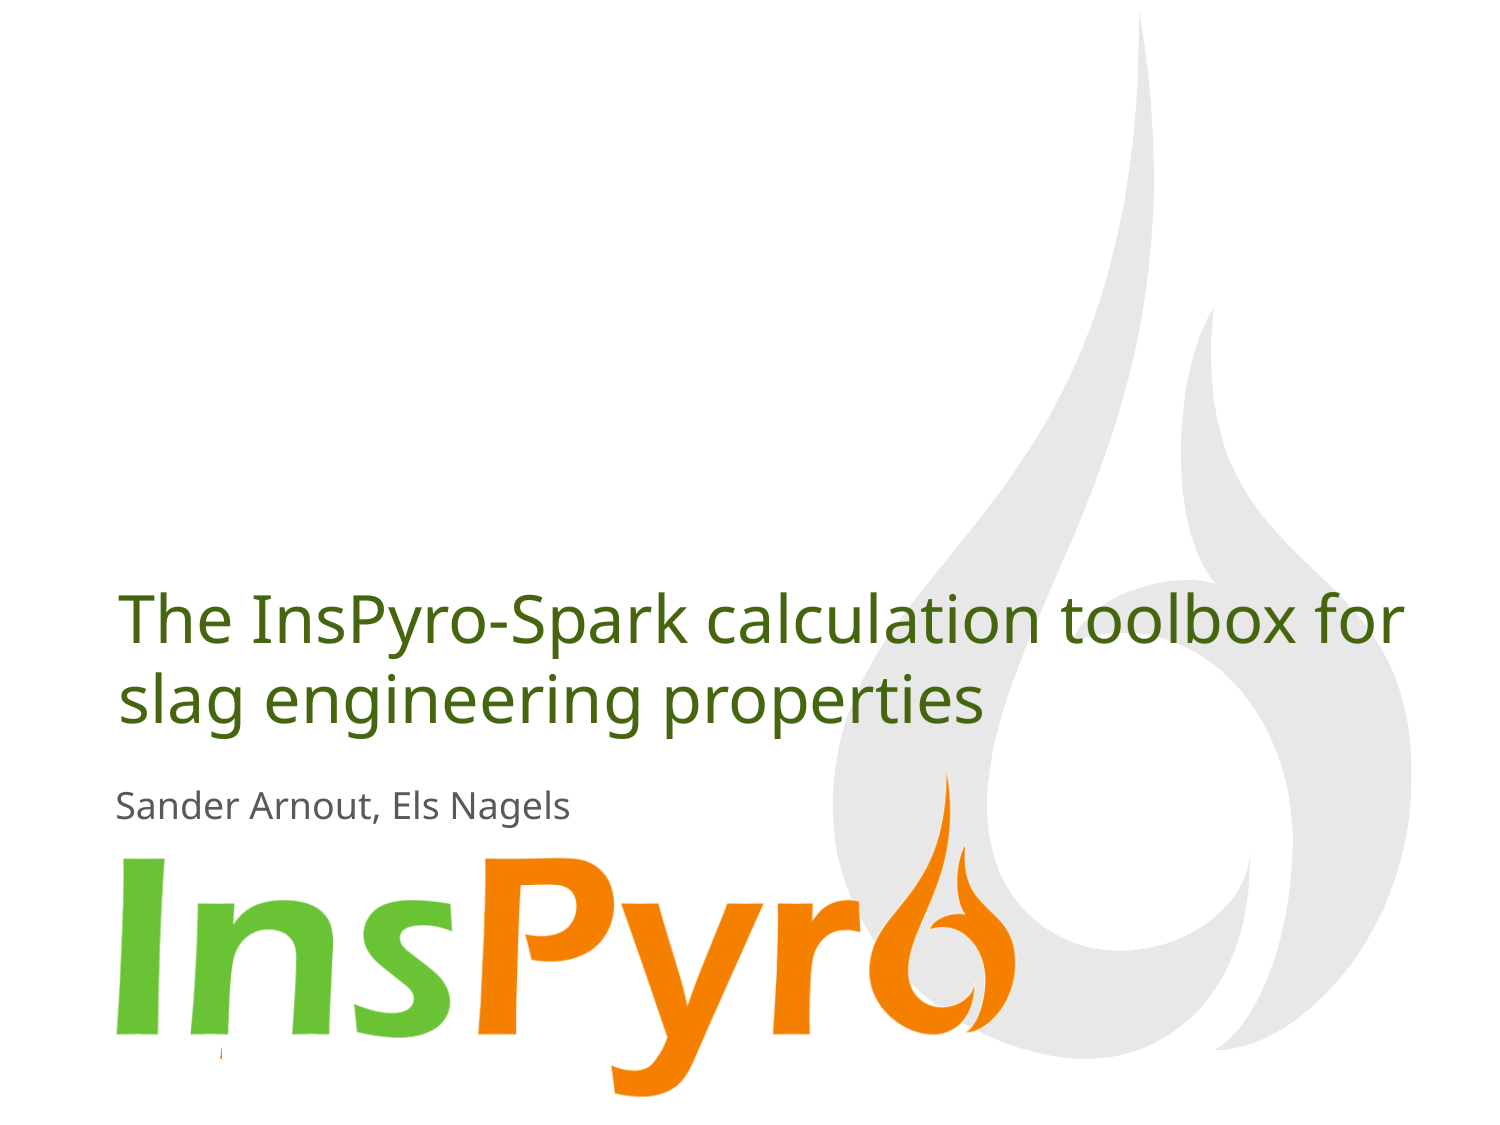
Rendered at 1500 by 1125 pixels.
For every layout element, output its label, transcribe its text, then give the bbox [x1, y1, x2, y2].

subtitle Sander Arnout, Els Nagels [100, 774, 1500, 870]
title The InsPyro-Spark calculation toolbox for slag engineering properties [103, 467, 1500, 745]
picture [29, 742, 1044, 1125]
